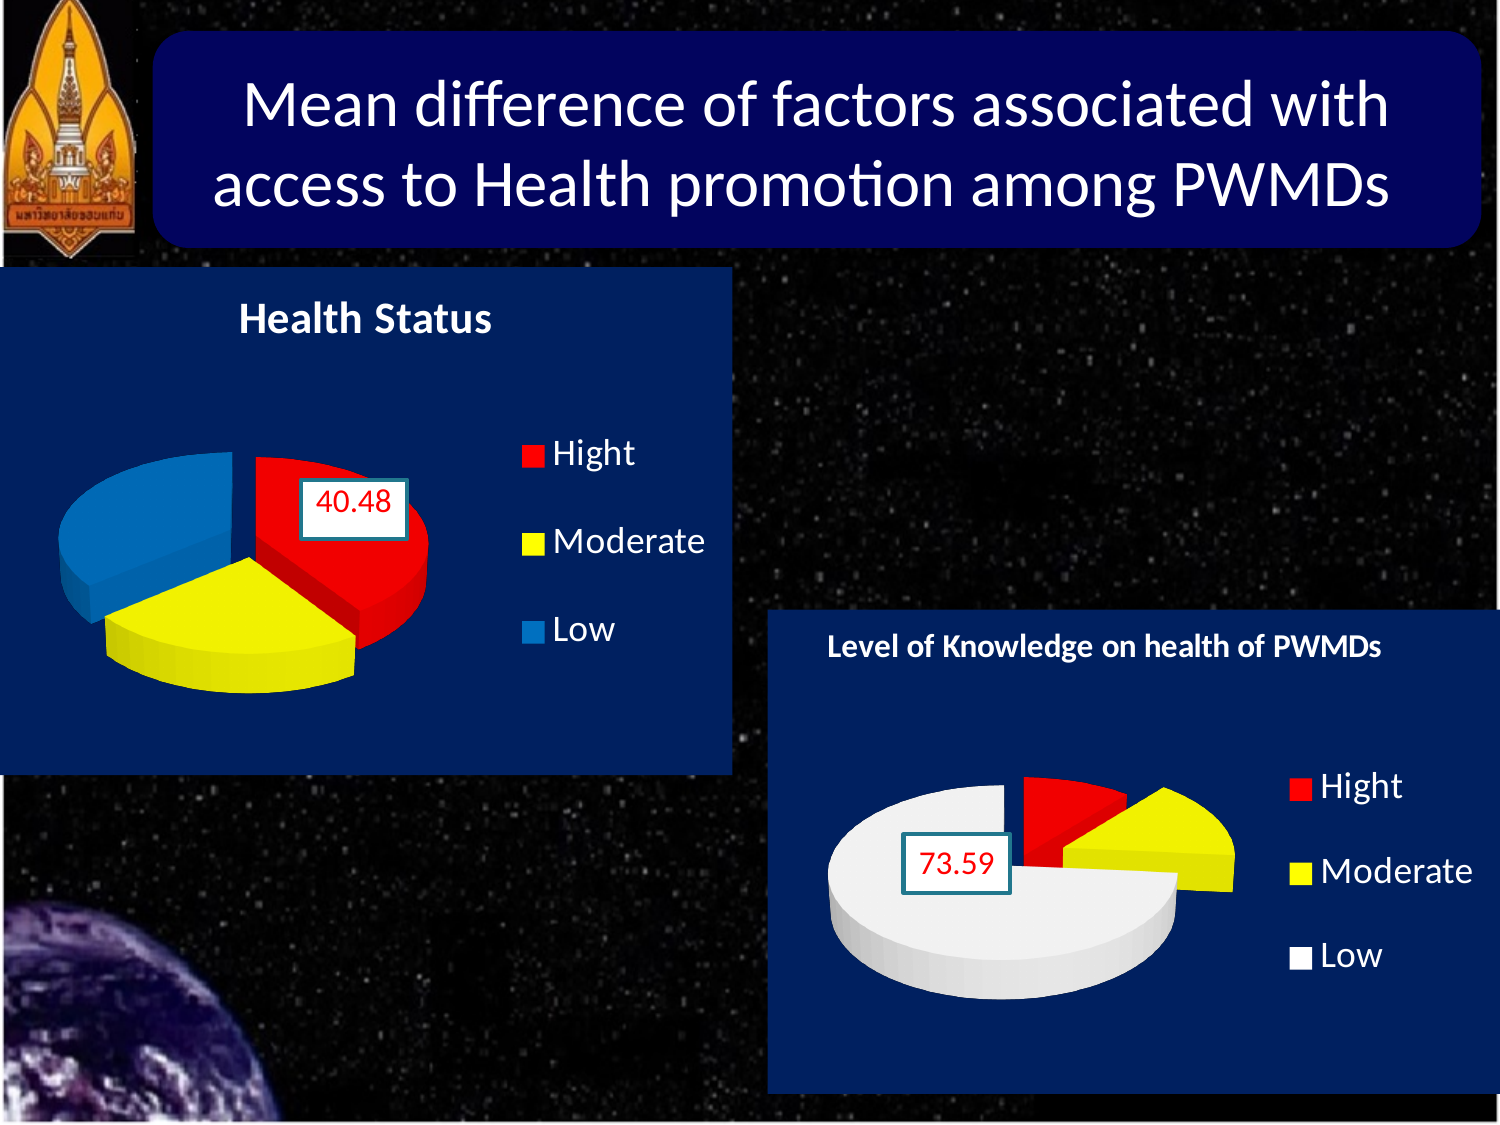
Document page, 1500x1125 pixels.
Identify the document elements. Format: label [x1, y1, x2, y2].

chart [0, 266, 733, 776]
chart [767, 609, 1500, 1095]
picture [0, 0, 1500, 1125]
